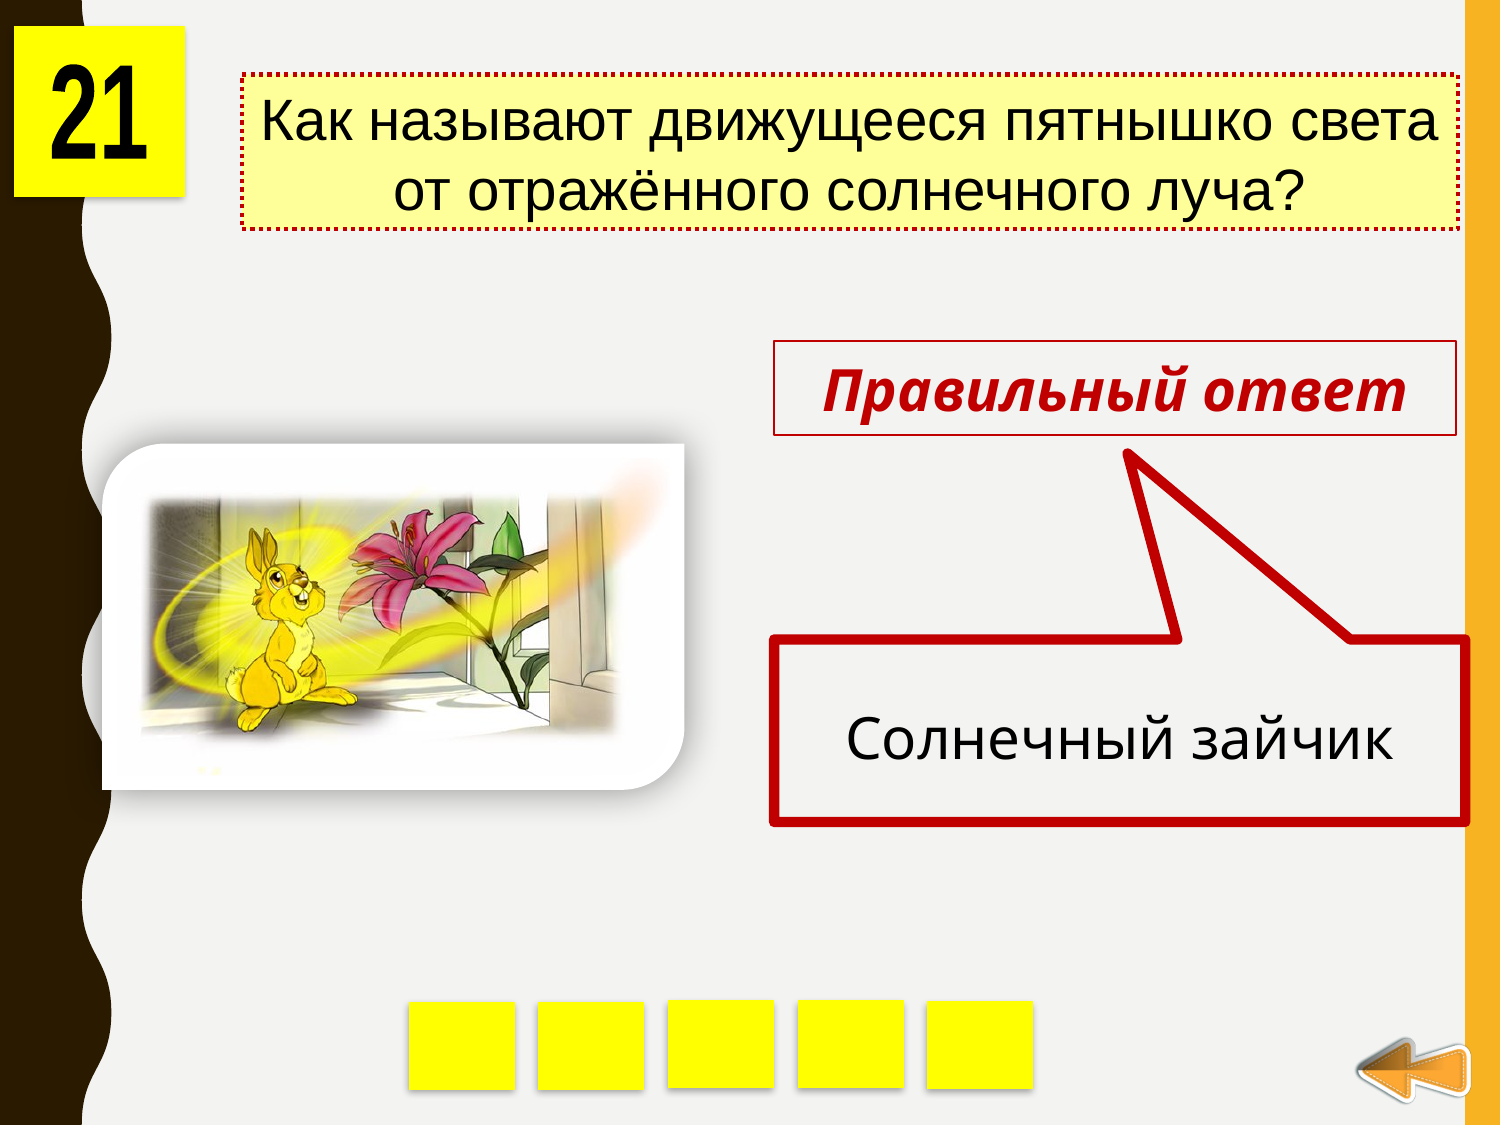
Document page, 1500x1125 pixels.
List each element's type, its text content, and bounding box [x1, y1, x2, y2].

text_box [408, 1001, 515, 1090]
text_box [797, 1000, 904, 1089]
text_box [538, 1001, 645, 1090]
text_box Правильный ответ [773, 340, 1457, 436]
text_box Как называют движущееся пятнышко света от отражённого солнечного луча? [242, 74, 1458, 230]
text_box Солнечный зайчик [773, 452, 1467, 824]
text_box [927, 1000, 1034, 1090]
picture [109, 450, 678, 783]
text_box [667, 1000, 775, 1089]
text_box [13, 25, 185, 198]
picture [1352, 1036, 1472, 1106]
